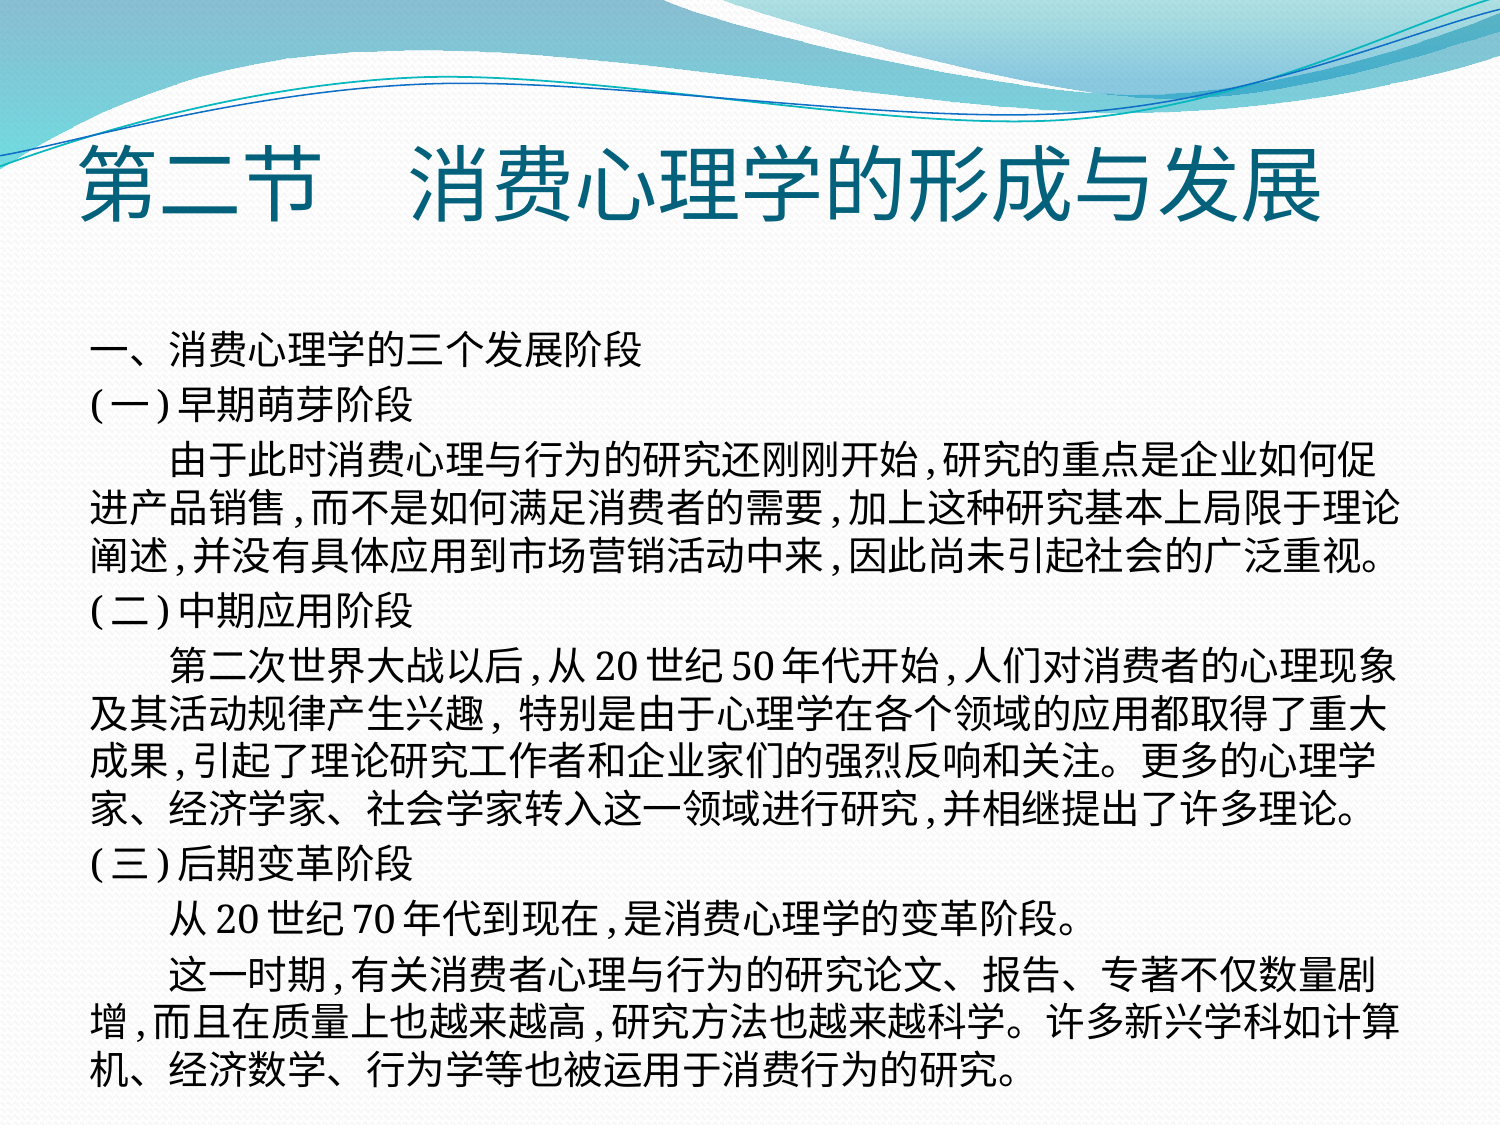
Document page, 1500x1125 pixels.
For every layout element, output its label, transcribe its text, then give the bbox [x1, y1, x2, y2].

title 第二节 消费心理学的形成与发展 [75, 115, 1425, 232]
list 一、消费心理学的三个发展阶段 (一)早期萌芽阶段 由于此时消费心理与行为的研究还刚刚开始,研究的重点是企业如何促进产品销售,而不是如何满足消费者的需要,加上这种研究基本上局限于理论阐述,并没有具体应用到市场营销活动中来,因此尚未引起社会的广泛重视。 (二)中期应用阶段 第二次世界大战以后,从20世纪50年代开始,人们对消费者的心理现象及其活动规律产生兴趣, 特别是由于心理学在各个领域的应用都取得了重大成果,引起了理论研究工作者和企业家们的强烈反响和关注。更多的心理学家、经济学家、社会学家转入这一领域进行研究,并相继提出了许多理论。 (三)后期变革阶段 从20世纪70年代到现在,是消费心理学的变革阶段。 这一时期,有关消费者心理与行为的研究论文、报告、专著不仅数量剧增,而且在质量上也越来越高,研究方法也越来越科学。许多新兴学科如计算机、经济数学、行为学等也被运用于消费行为的研究。 [75, 317, 1425, 1125]
